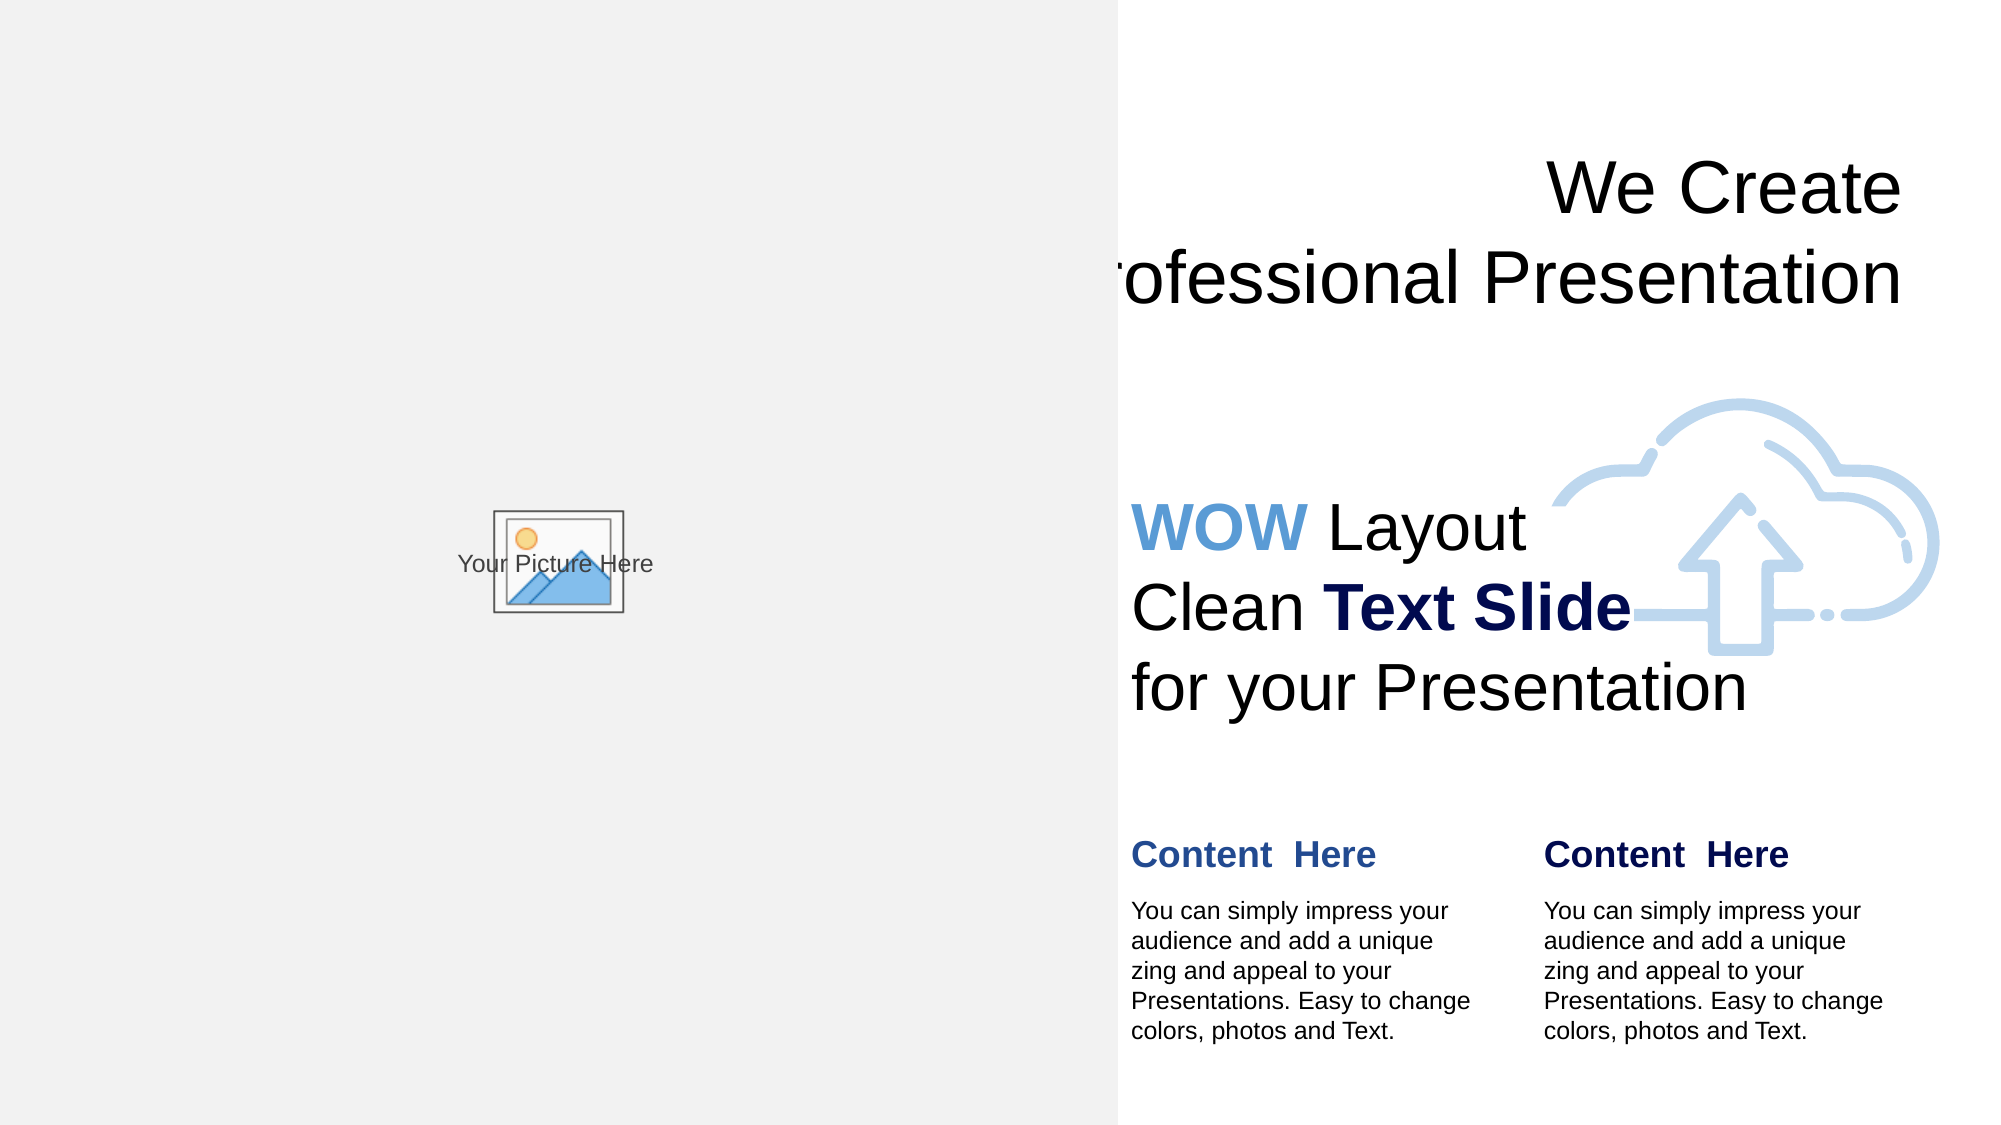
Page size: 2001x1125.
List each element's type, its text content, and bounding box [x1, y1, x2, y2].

text_box WOW Layout Clean Text Slide for your Presentation [1119, 476, 1841, 732]
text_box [1119, 822, 1494, 1054]
text_box We Create Professional Presentation [1119, 138, 1908, 319]
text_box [1528, 822, 1906, 1054]
text_box [1656, 398, 1940, 622]
picture [0, 0, 1119, 1125]
text_box [1579, 448, 1658, 476]
